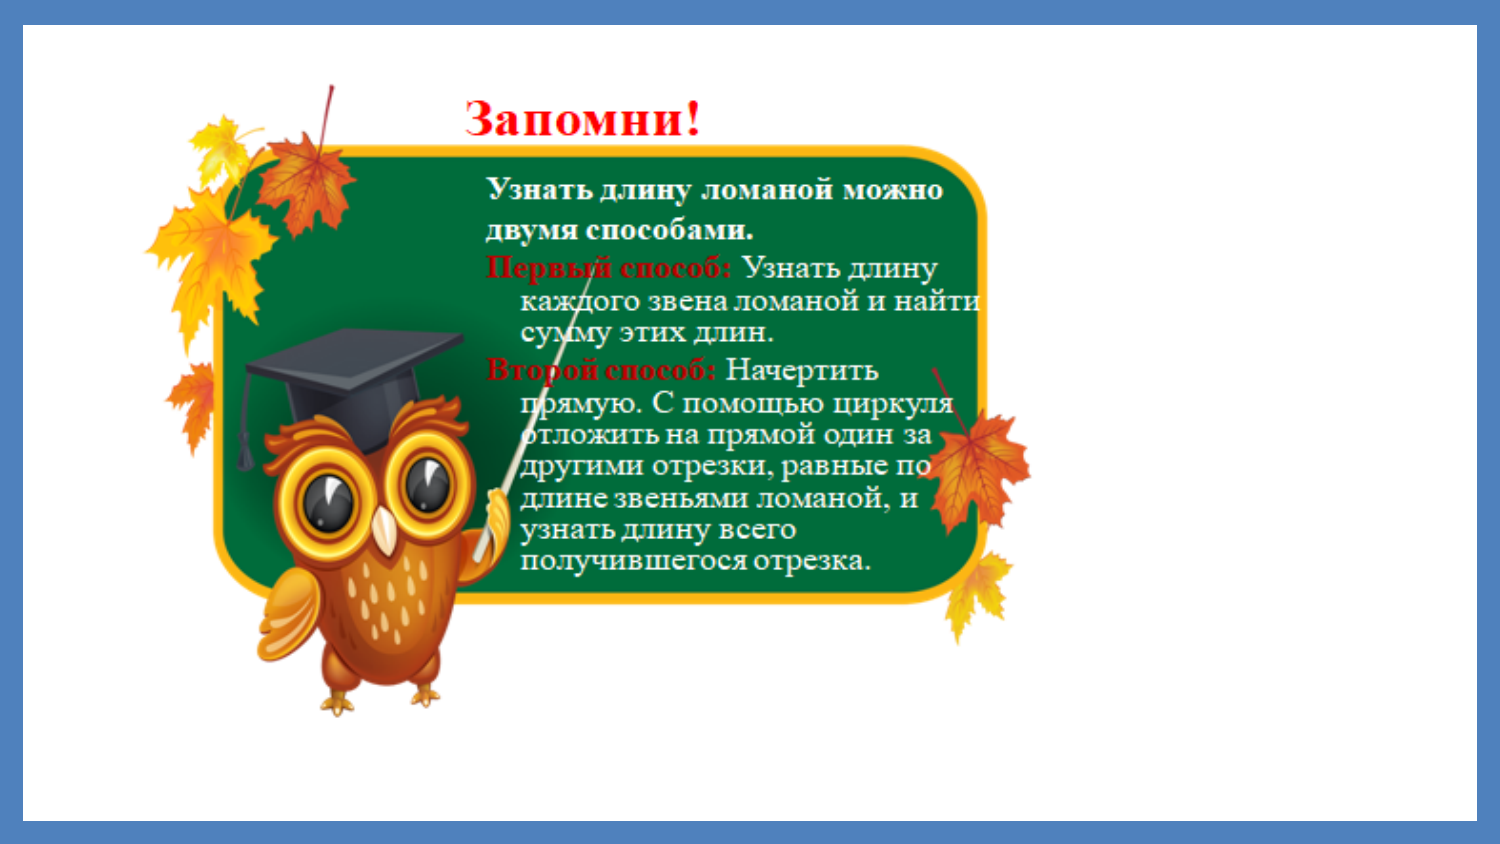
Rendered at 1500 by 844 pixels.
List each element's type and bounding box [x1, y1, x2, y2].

picture [128, 70, 1044, 727]
